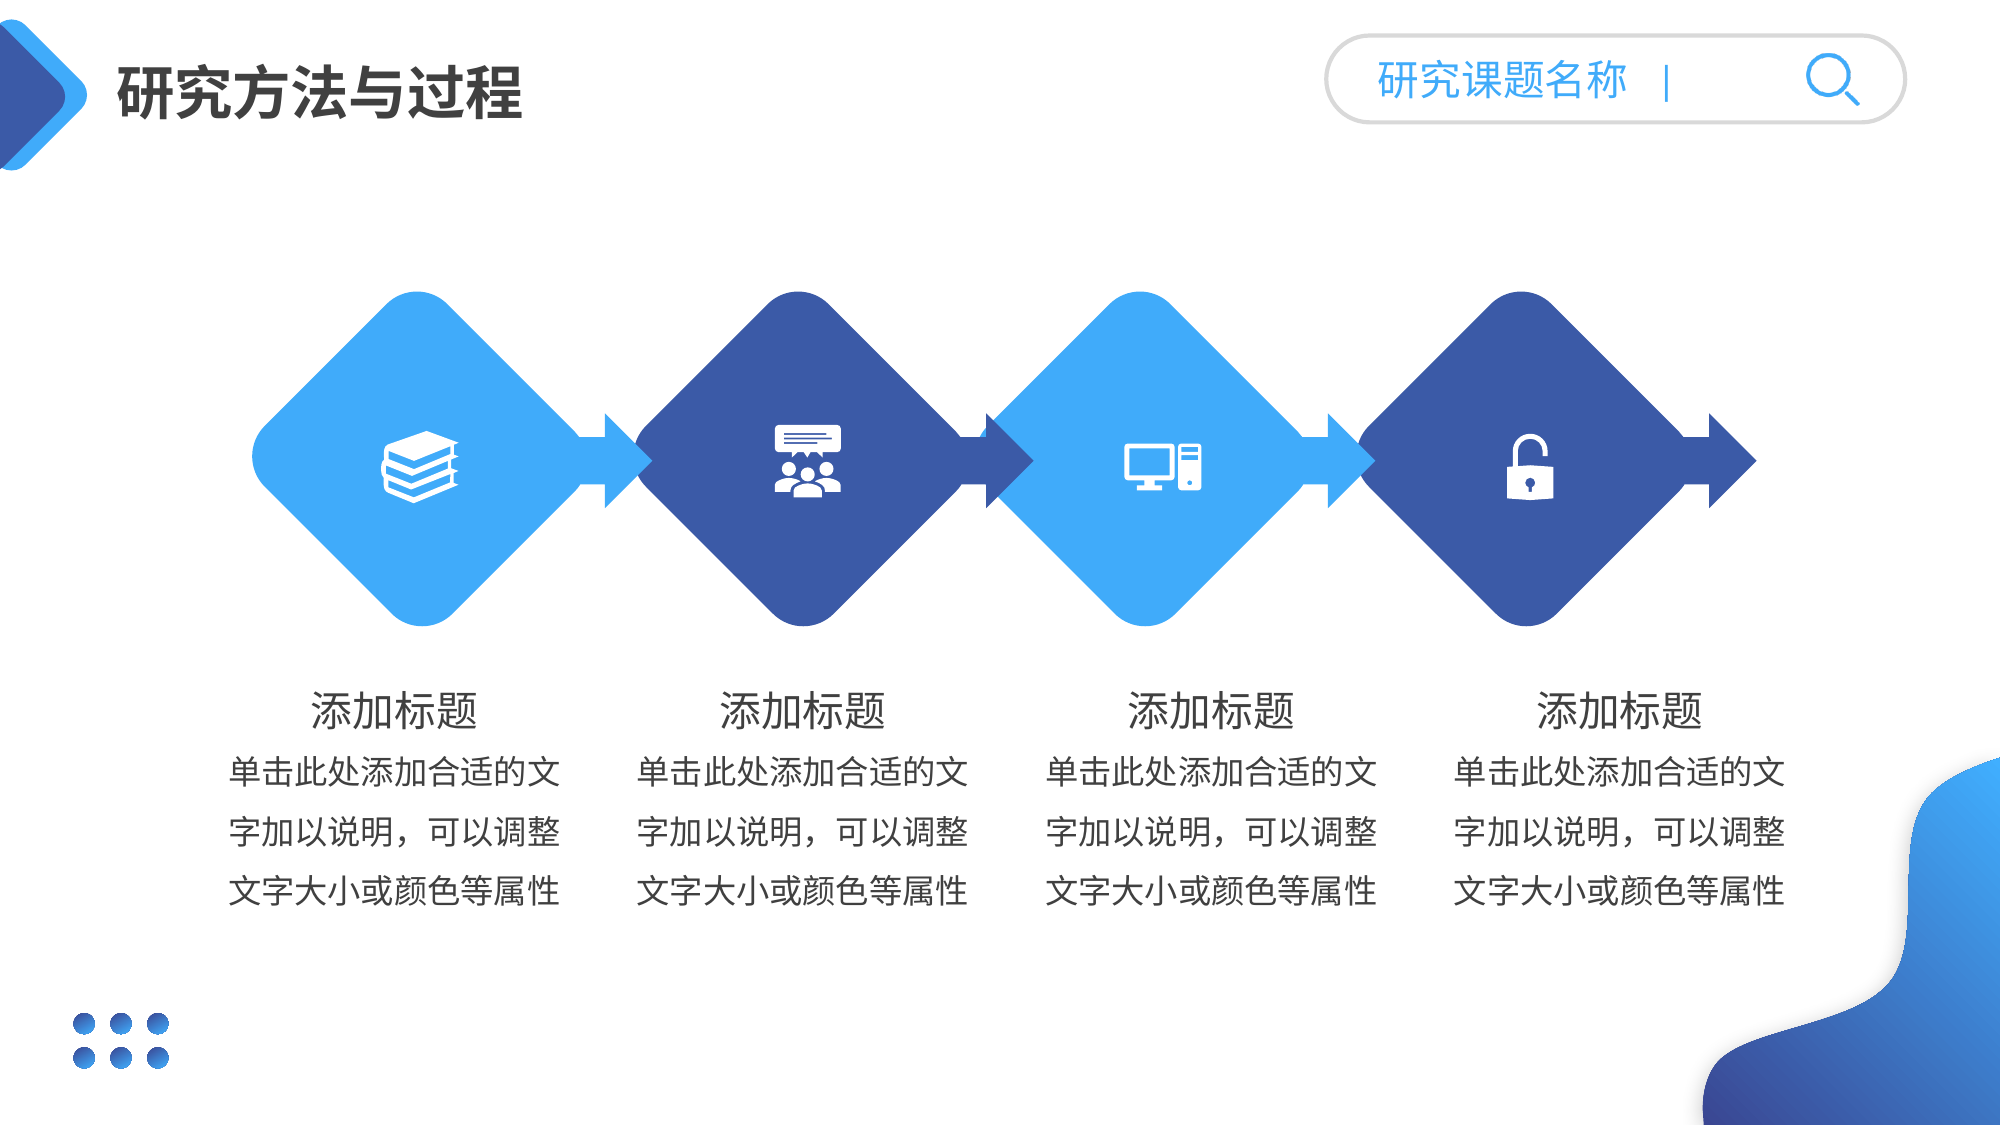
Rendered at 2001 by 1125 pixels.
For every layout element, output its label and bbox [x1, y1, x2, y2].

text_box [0, 35, 542, 157]
text_box [1325, 35, 1906, 123]
text_box [608, 652, 997, 921]
text_box [200, 652, 589, 921]
text_box [1702, 757, 2000, 1125]
text_box [251, 291, 653, 627]
text_box [1376, 291, 1757, 627]
text_box [655, 291, 1034, 627]
text_box [73, 1012, 169, 1069]
text_box [1426, 652, 1815, 921]
text_box [1017, 652, 1406, 921]
text_box [1036, 291, 1376, 627]
